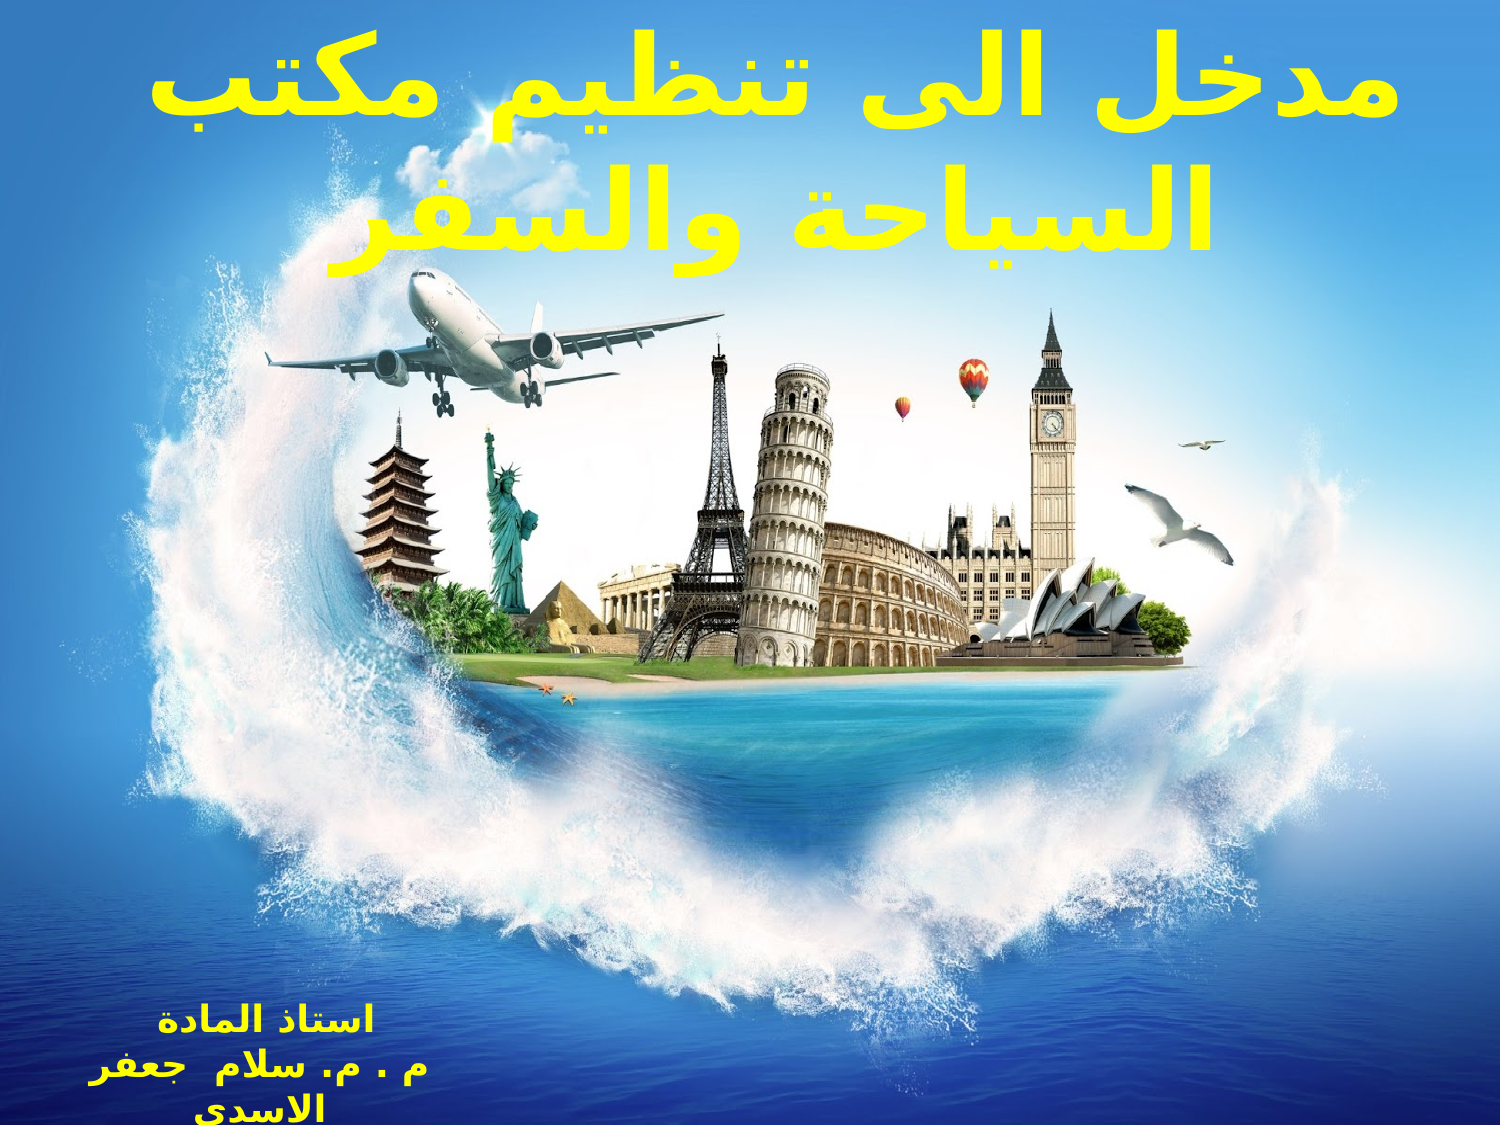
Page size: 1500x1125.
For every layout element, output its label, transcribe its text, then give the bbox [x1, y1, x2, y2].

text_box استاذ المادة م . م. سلام جعفر الاسدي [5, 987, 514, 1125]
text_box مدخل الى تنظيم مكتب السياحة والسفر [53, 0, 1500, 281]
picture [0, 0, 1500, 1125]
